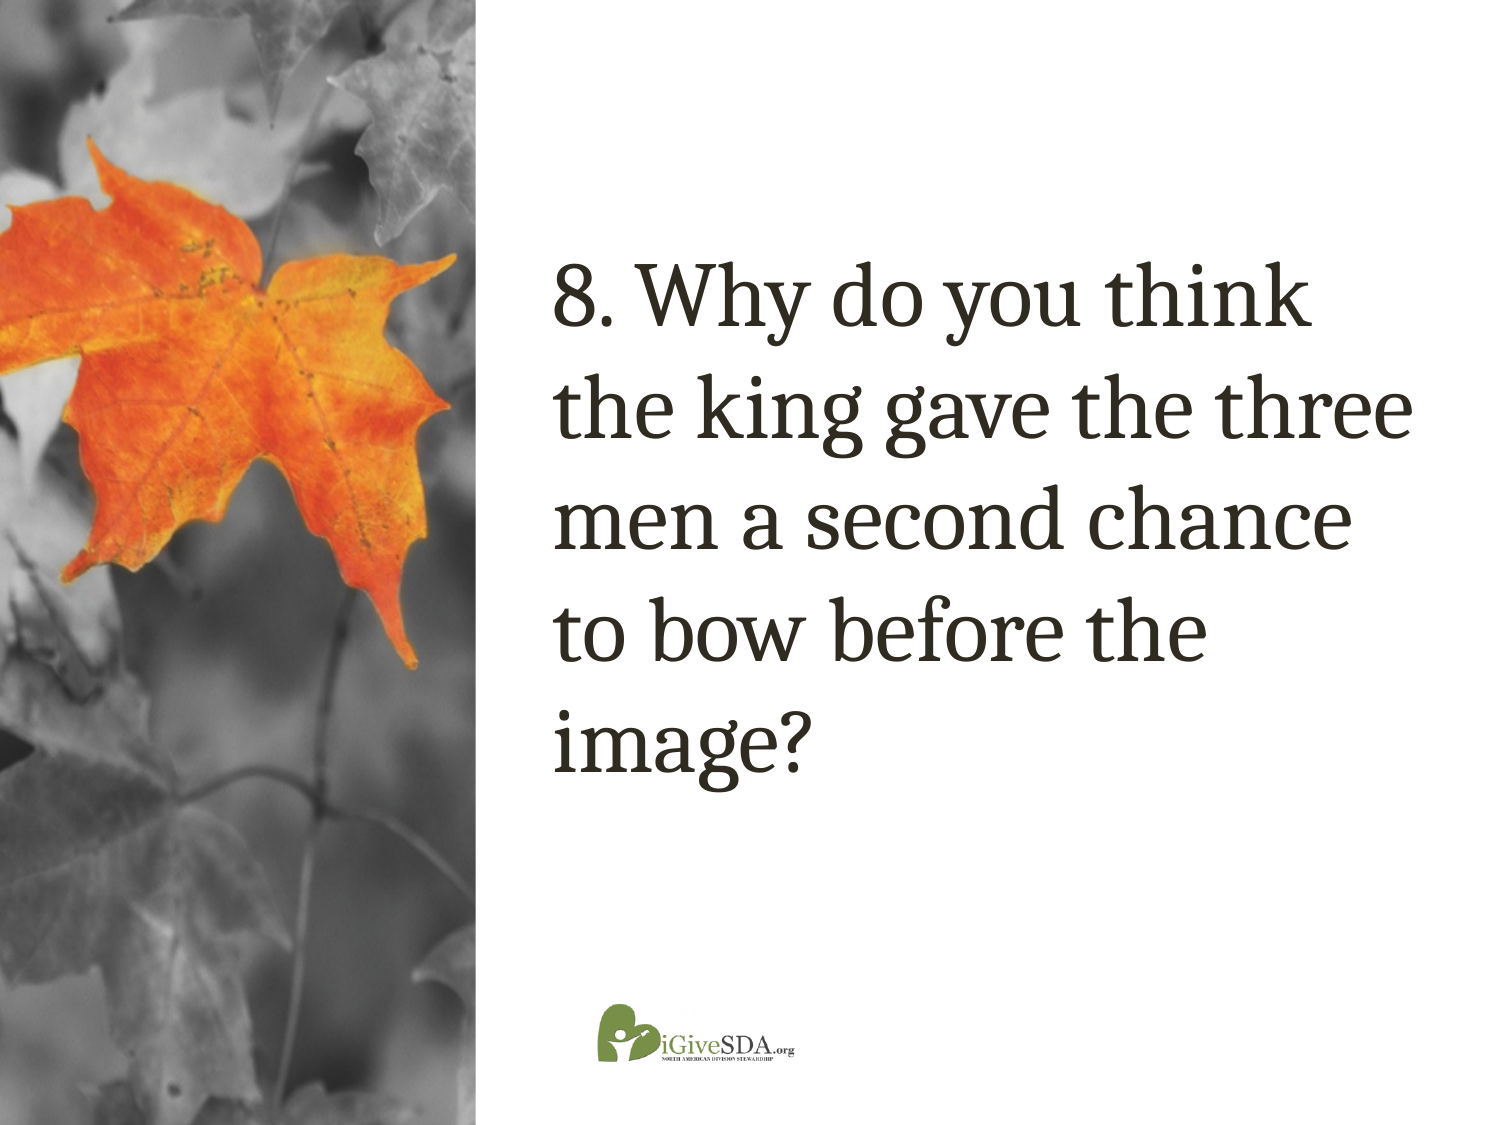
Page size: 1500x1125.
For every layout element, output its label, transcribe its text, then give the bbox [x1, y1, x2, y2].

title 8. Why do you think the king gave the three men a second chance to bow before the image? [537, 224, 1438, 800]
picture [580, 989, 804, 1077]
picture [0, 0, 476, 1125]
